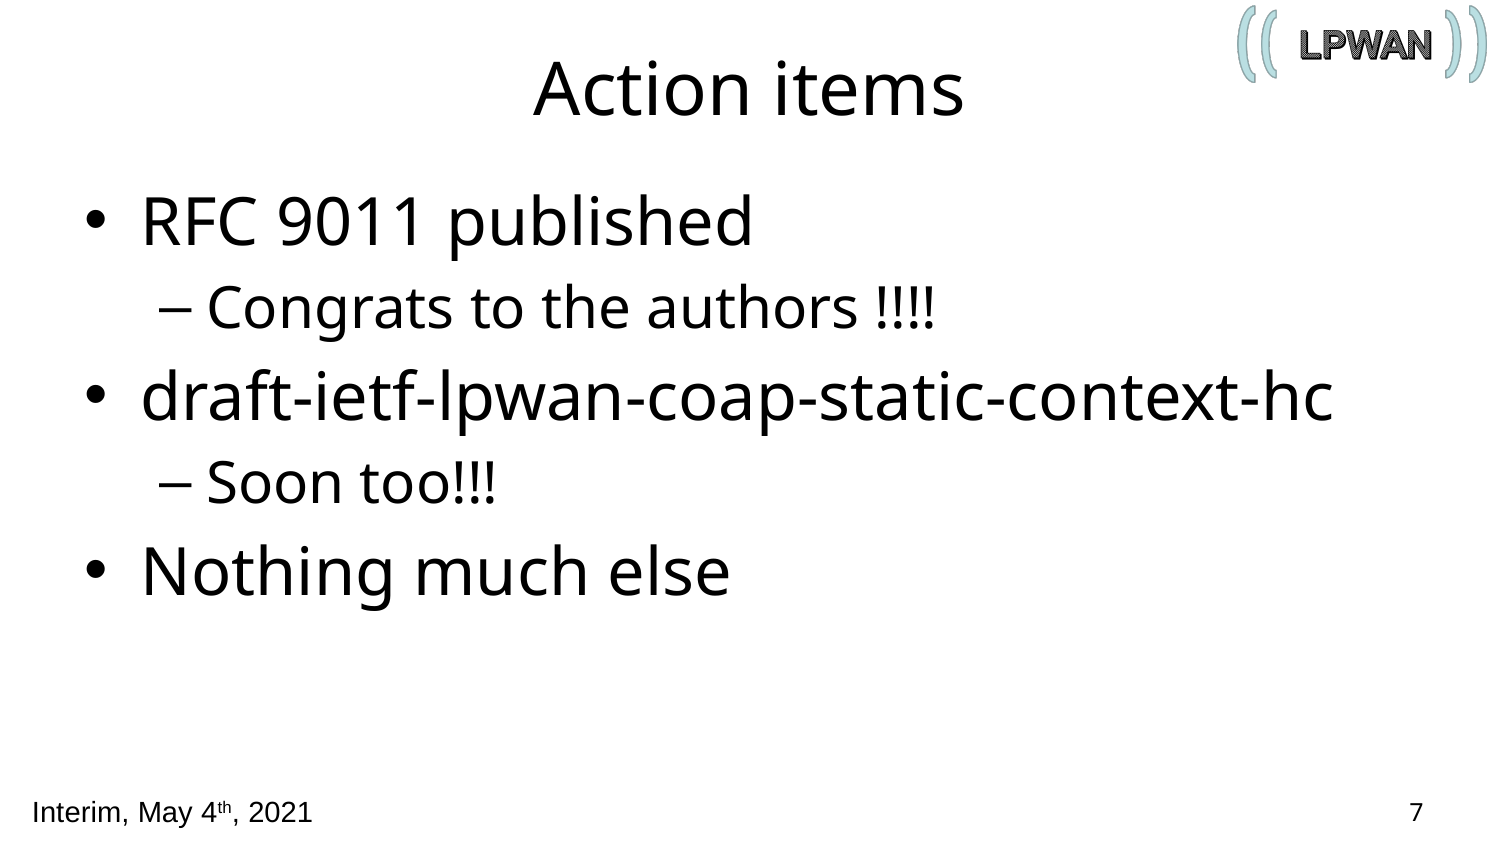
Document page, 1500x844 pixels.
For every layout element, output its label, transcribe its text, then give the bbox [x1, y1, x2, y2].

slide_number 7 [1358, 791, 1439, 837]
title Action items [75, 33, 1425, 139]
list RFC 9011 published Congrats to the authors !!!! draft-ietf-lpwan-coap-static-context-hc Soon too!!! Nothing much else [69, 171, 1420, 775]
picture [1237, 5, 1487, 83]
